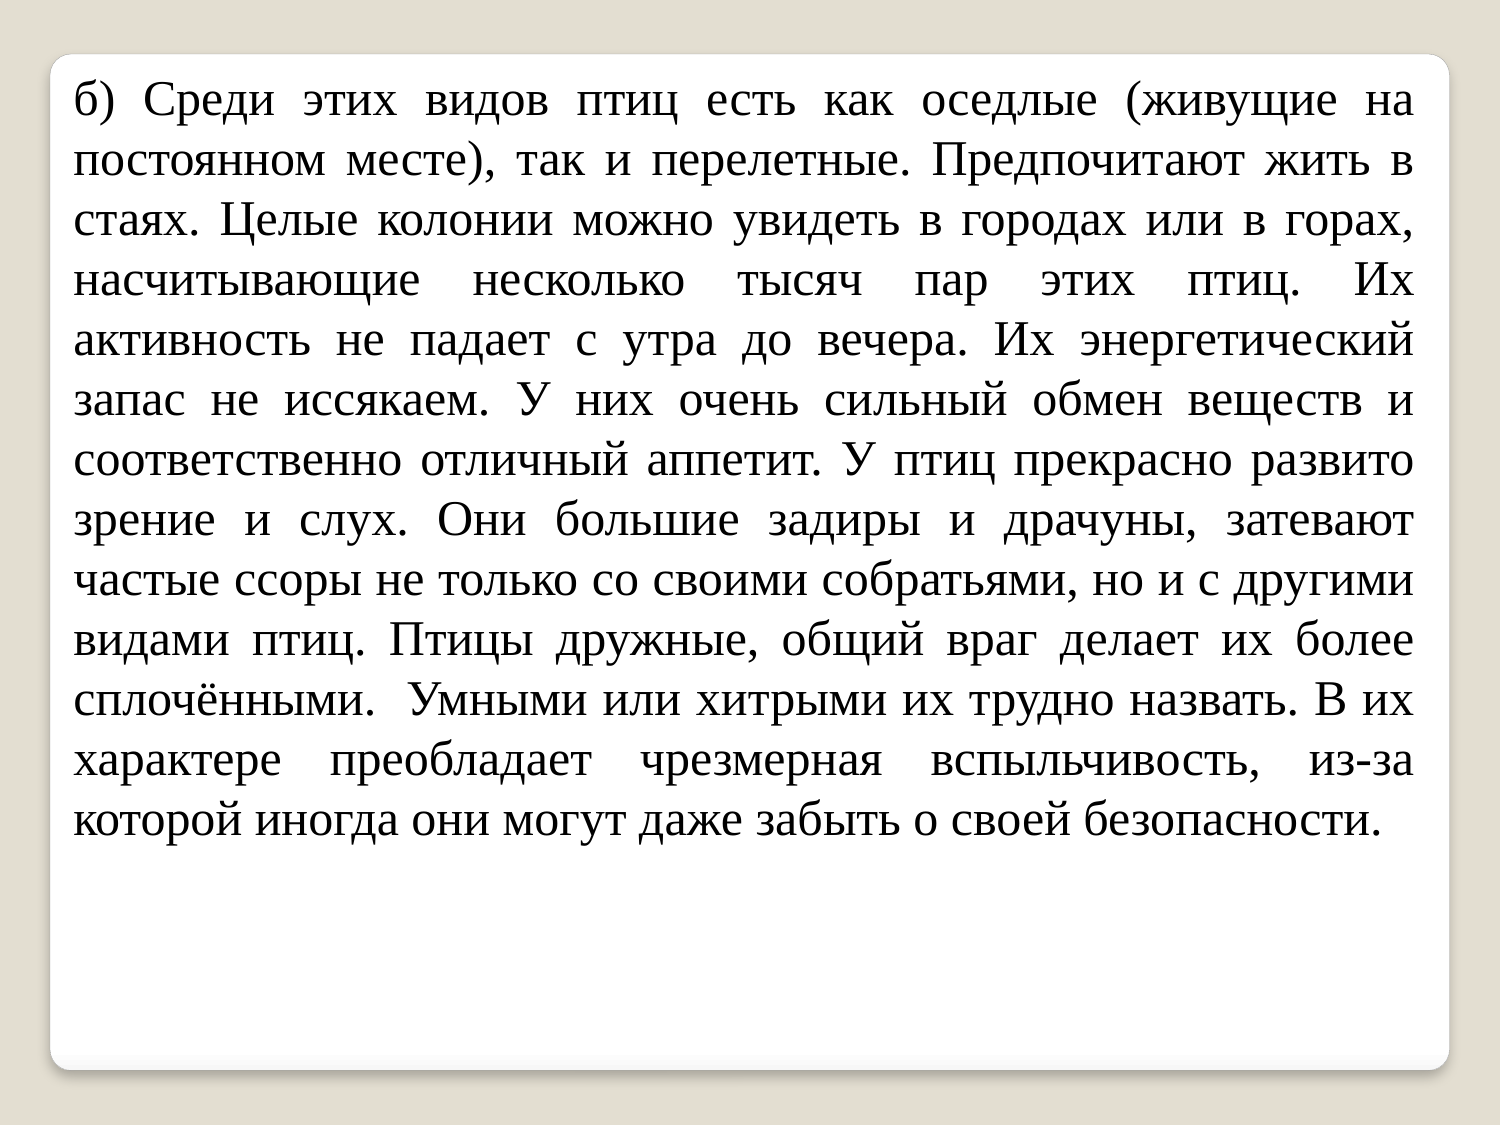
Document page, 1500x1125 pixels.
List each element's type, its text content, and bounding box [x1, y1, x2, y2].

text_box б) Среди этих видов птиц есть как оседлые (живущие на постоянном месте), так и перелетные. Предпочитают жить в стаях. Целые колонии можно увидеть в городах или в горах, насчитывающие несколько тысяч пар этих птиц. Их активность не падает с утра до вечера. Их энергетический запас не иссякаем. У них очень сильный обмен веществ и соответственно отличный аппетит. У птиц прекрасно развито зрение и слух. Они большие задиры и драчуны, затевают частые ссоры не только со своими собратьями, но и с другими видами птиц. Птицы дружные, общий враг делает их более сплочёнными. Умными или хитрыми их трудно назвать. В их характере преобладает чрезмерная вспыльчивость, из-за которой иногда они могут даже забыть о своей безопасности. [58, 58, 1430, 914]
